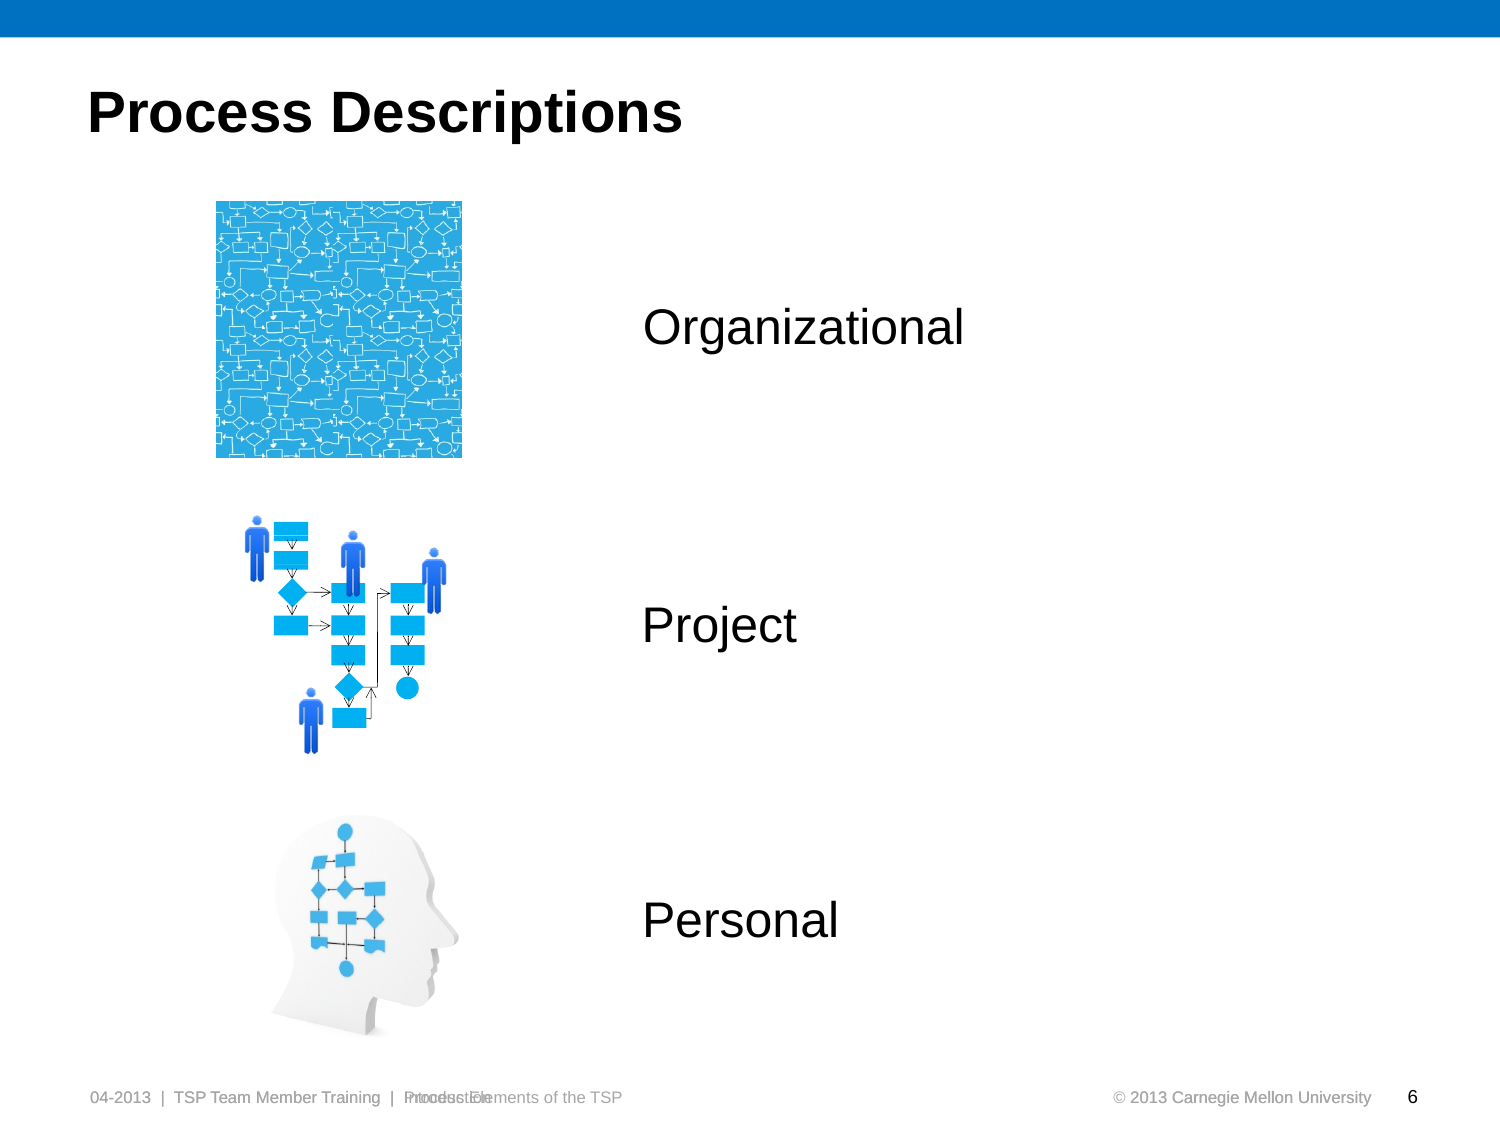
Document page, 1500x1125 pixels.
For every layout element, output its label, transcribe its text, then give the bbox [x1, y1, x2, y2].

picture [240, 805, 478, 1042]
text_box Organizational [628, 287, 980, 363]
text_box Project [626, 584, 813, 660]
title Process Descriptions [87, 87, 1439, 226]
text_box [240, 513, 451, 758]
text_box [216, 201, 463, 459]
text_box Personal [627, 879, 855, 955]
